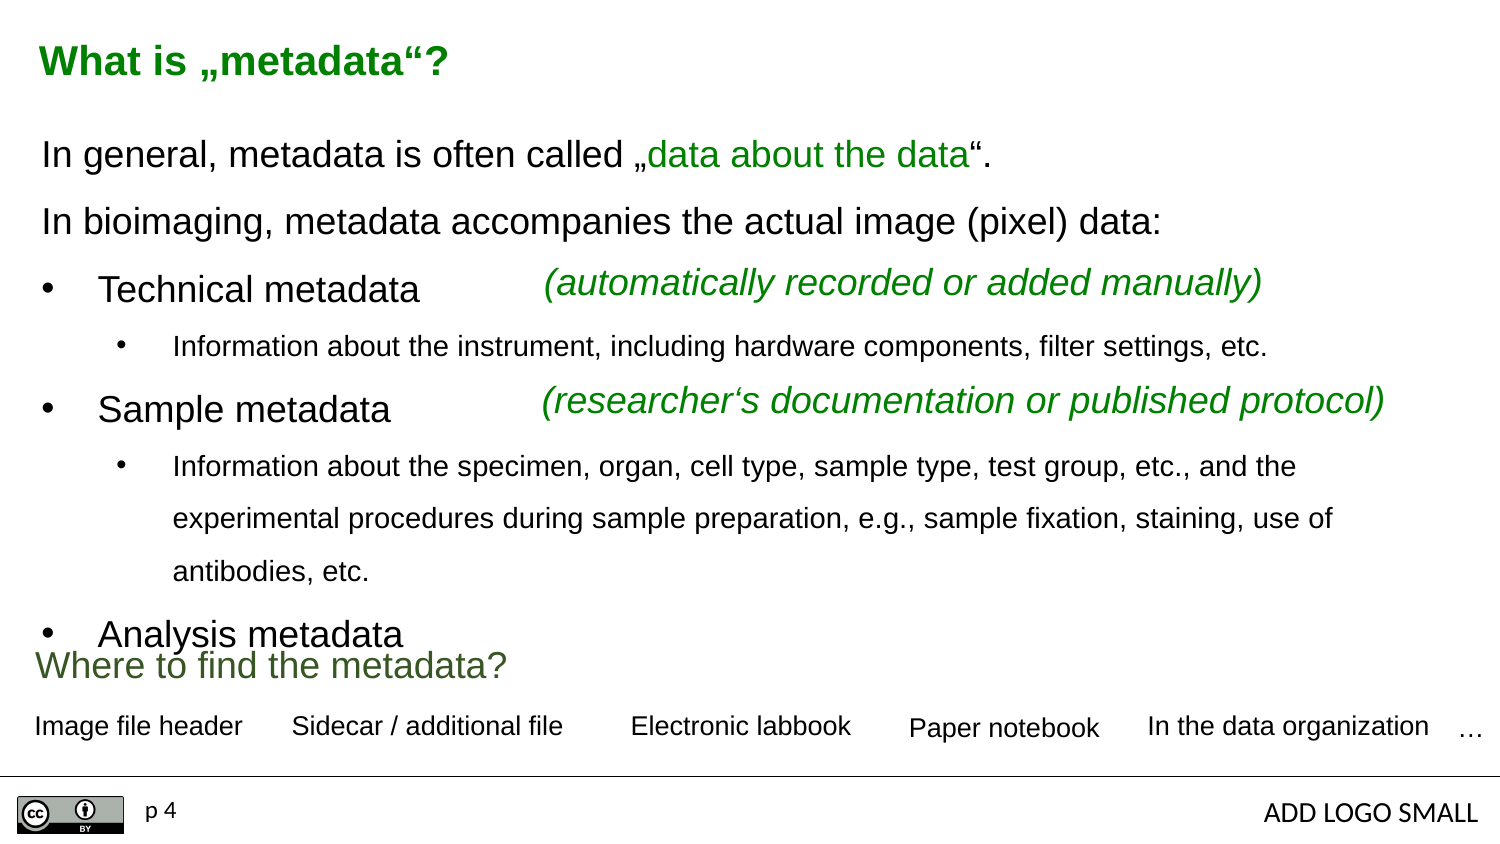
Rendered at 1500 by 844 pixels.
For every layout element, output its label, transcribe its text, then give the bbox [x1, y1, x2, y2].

text_box (automatically recorded or added manually) [528, 250, 1350, 311]
text_box Paper notebook [894, 702, 1115, 750]
text_box … [1442, 702, 1500, 750]
text_box Where to find the metadata? [20, 633, 523, 694]
text_box What is „metadata“? [24, 26, 1395, 75]
text_box Sidecar / additional file [276, 701, 579, 749]
text_box (researcher‘s documentation or published protocol) [526, 368, 1440, 429]
picture [17, 796, 124, 834]
text_box In the data organization [1132, 701, 1445, 749]
text_box In general, metadata is often called „data about the data“. In bioimaging, metadata accompanies the actual image (pixel) data: Technical metadata Information about the instrument, including hardware components, filter settings, etc. Sample metadata Information about the specimen, organ, cell type, sample type, test group, etc., and the experimental procedures during sample preparation, e.g., sample fixation, staining, use of antibodies, etc. Analysis metadata [26, 100, 1484, 663]
text_box Electronic labbook [615, 701, 867, 749]
text_box Image file header [19, 701, 258, 749]
